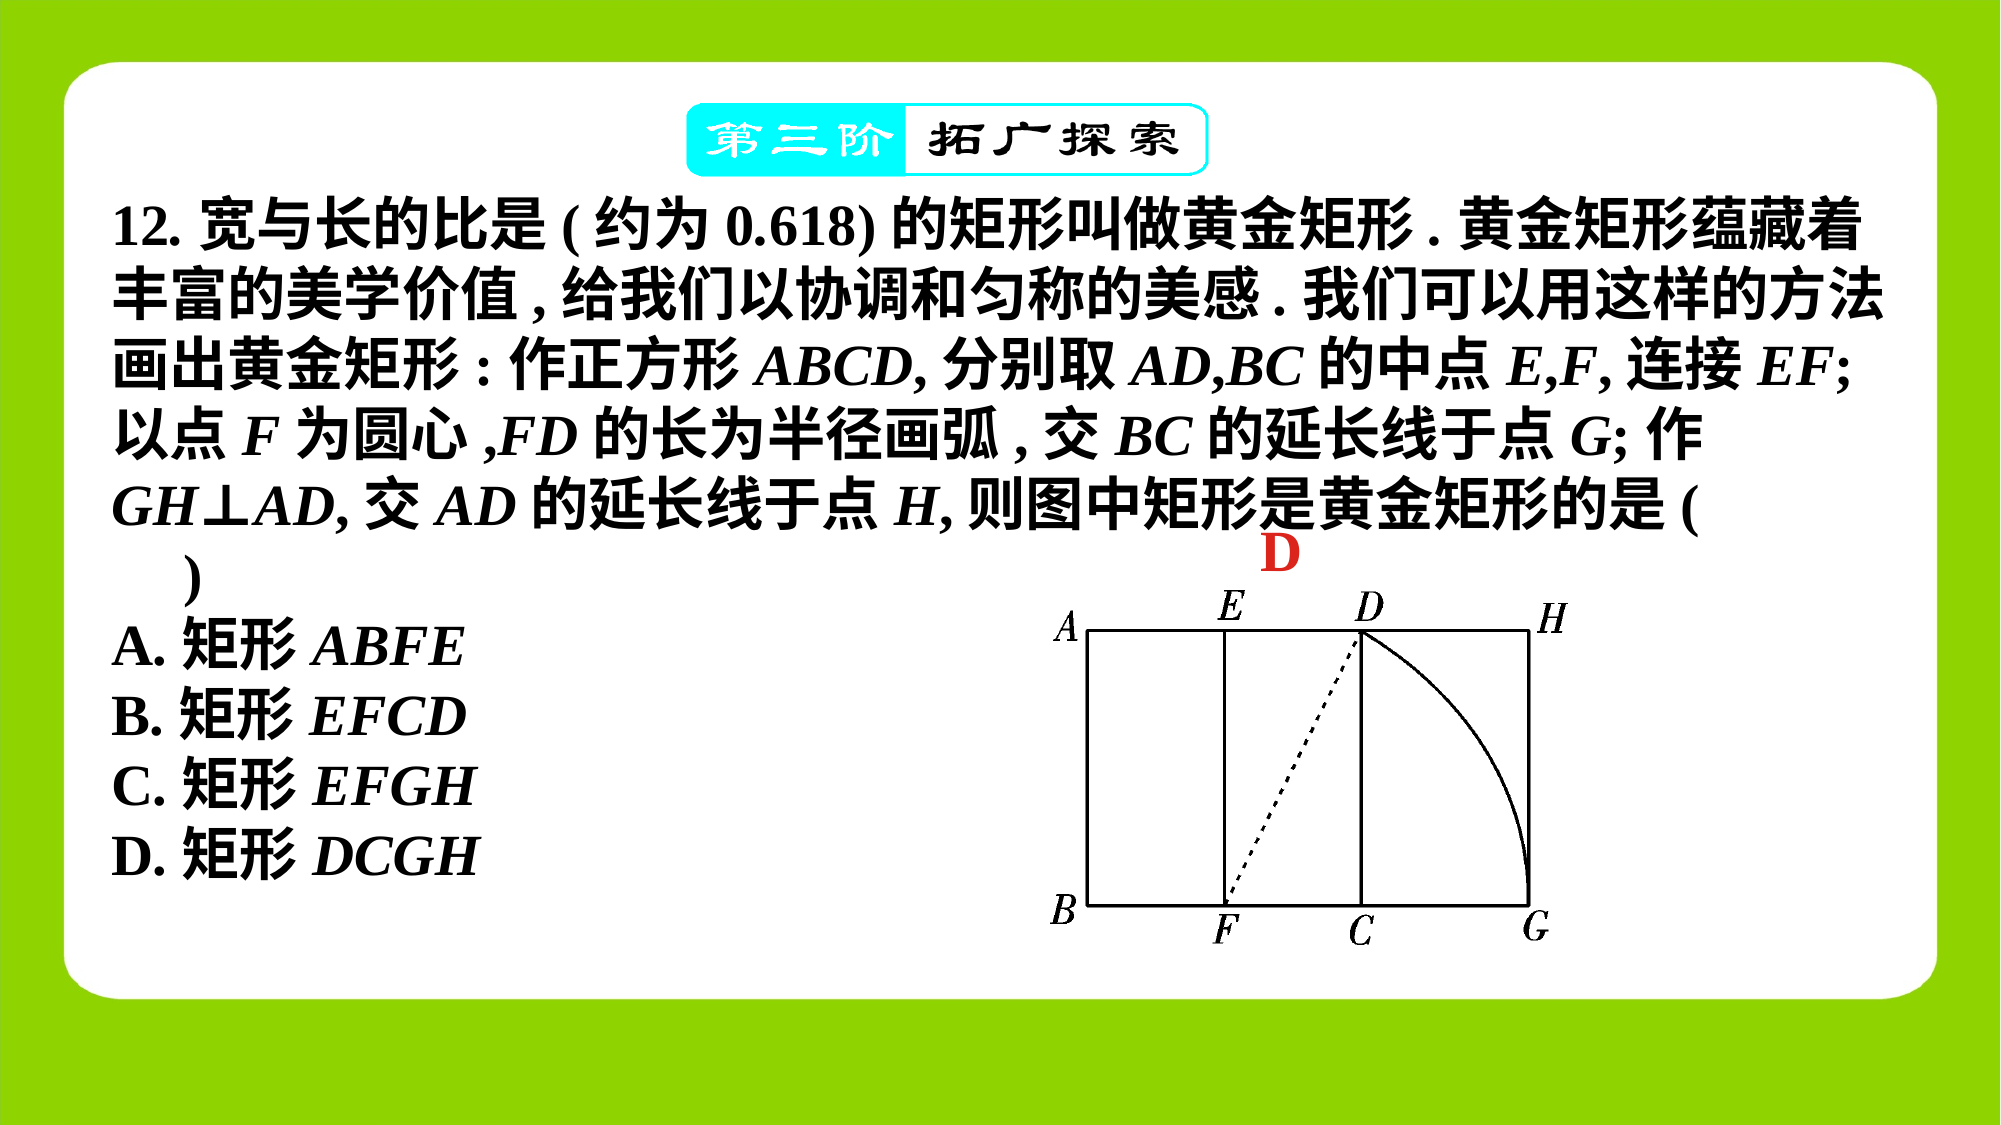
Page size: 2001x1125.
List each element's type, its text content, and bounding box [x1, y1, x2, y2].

text_box D [1245, 505, 1357, 590]
picture [0, 0, 2001, 1125]
